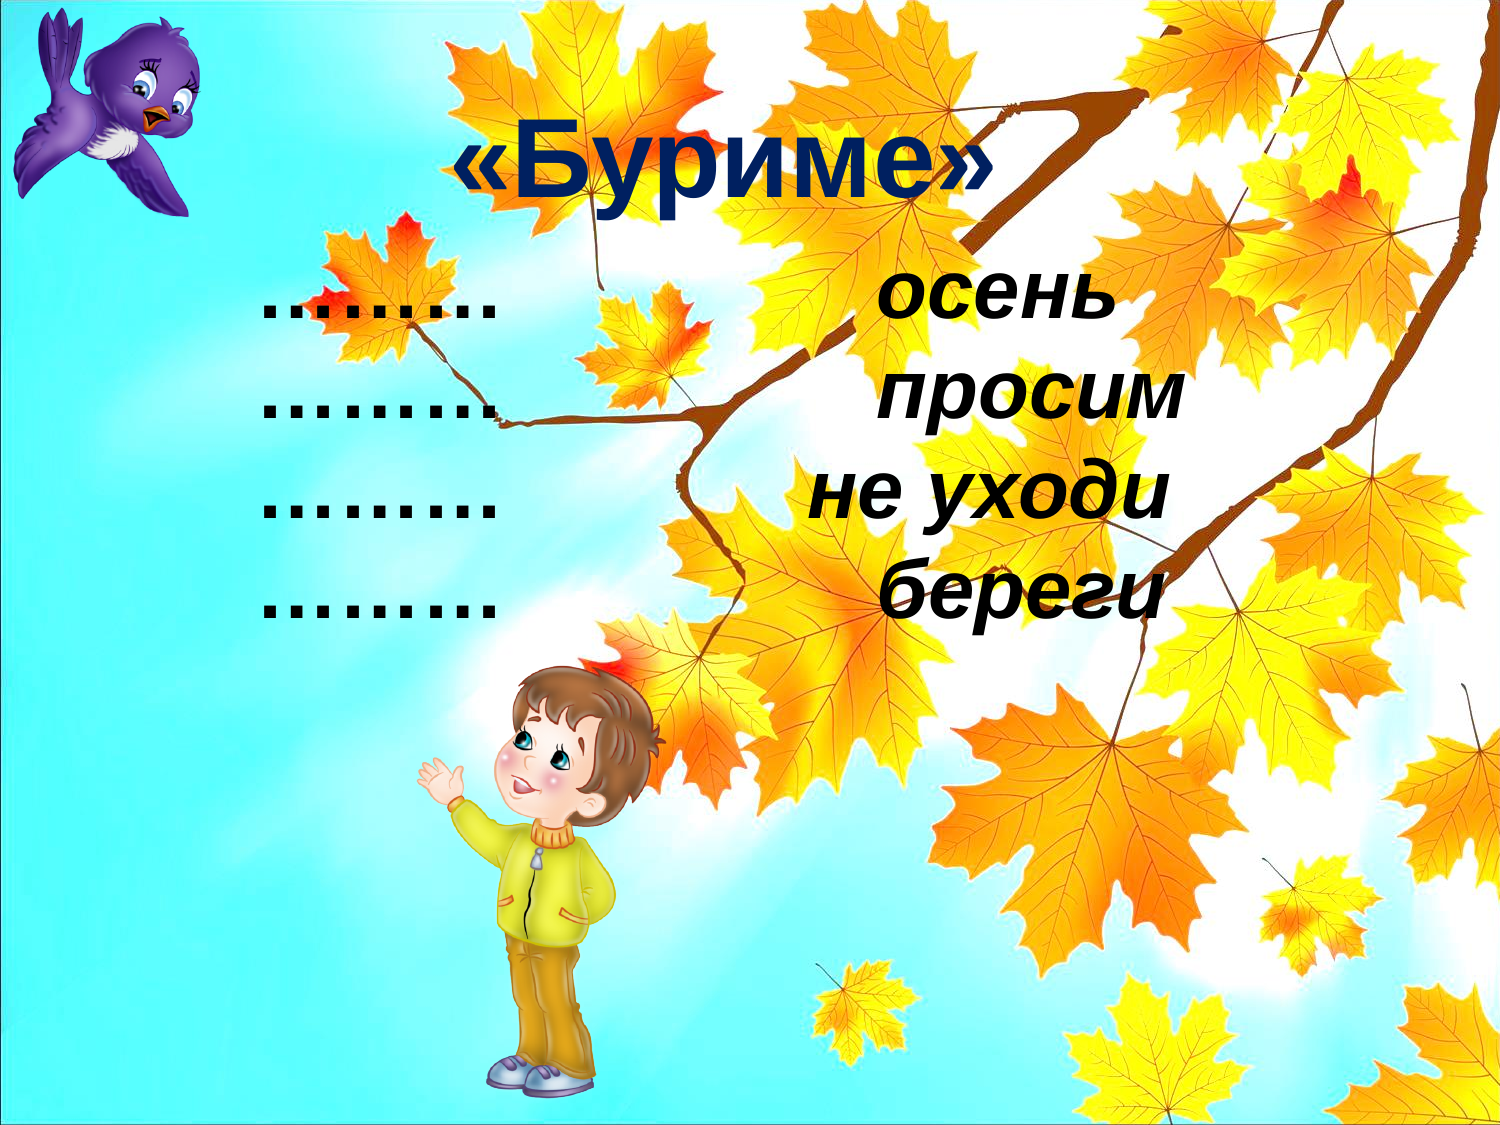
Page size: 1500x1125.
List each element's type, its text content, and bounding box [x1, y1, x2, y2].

text_box «Буриме» [434, 78, 1014, 227]
text_box ……… осень ……… просим ……… не уходи ……… береги [240, 227, 1270, 643]
picture [0, 0, 1500, 1125]
